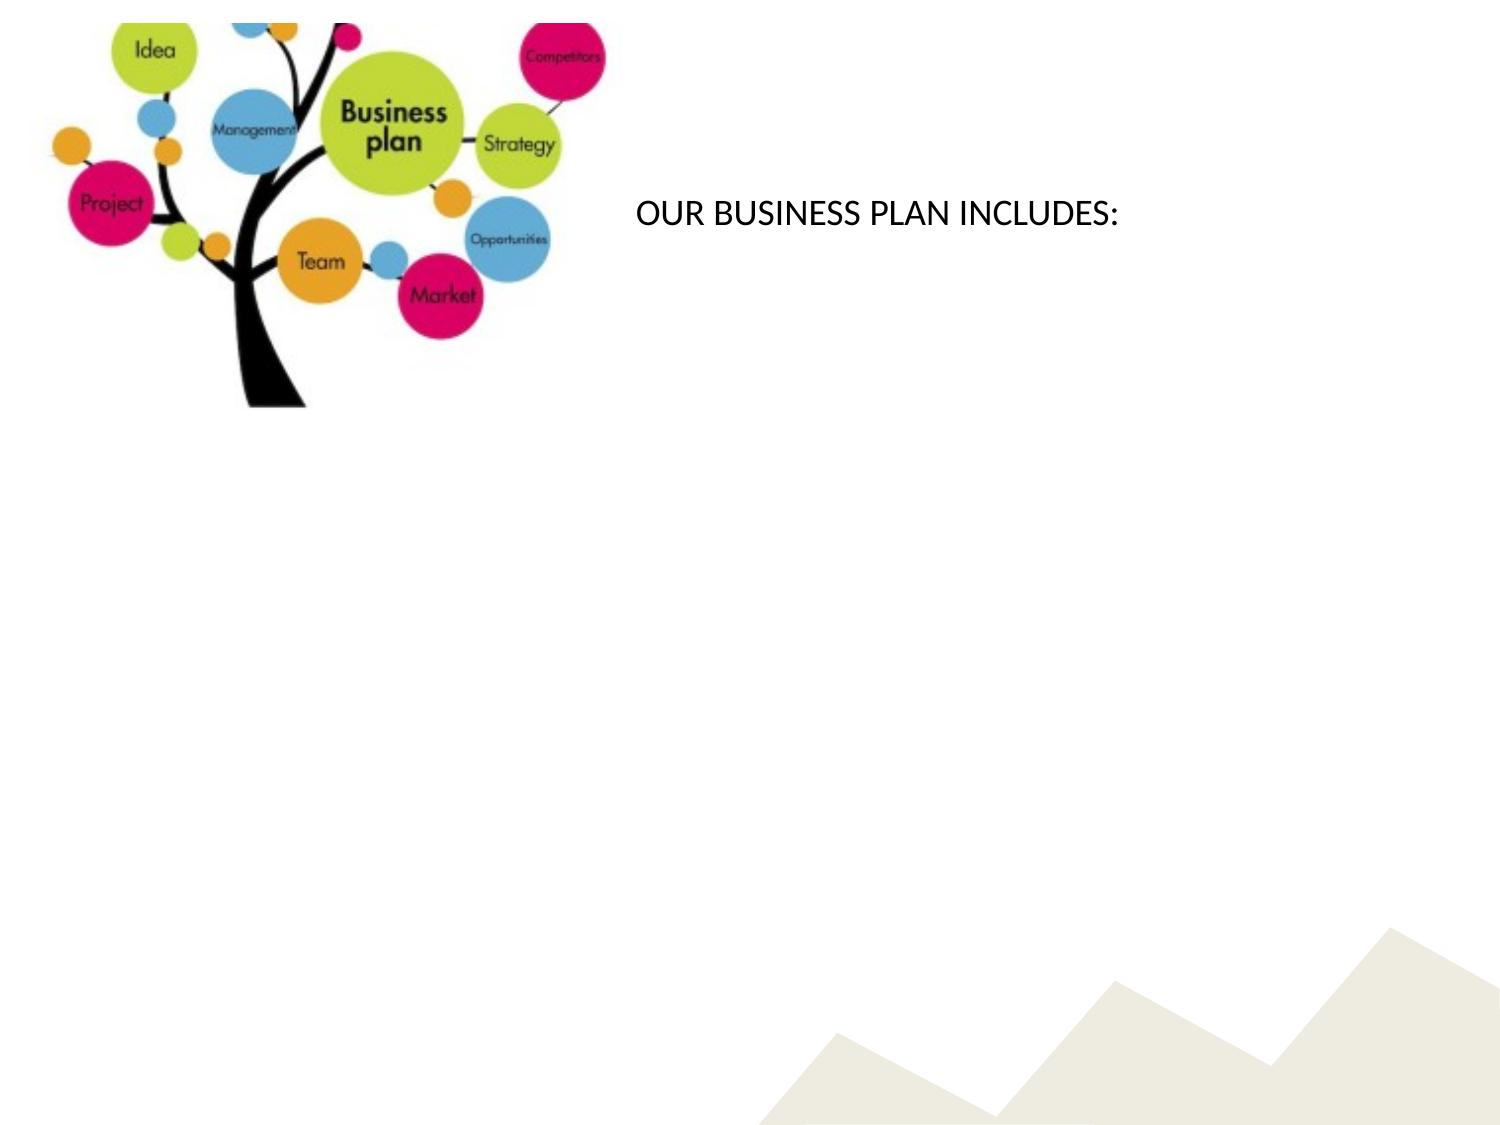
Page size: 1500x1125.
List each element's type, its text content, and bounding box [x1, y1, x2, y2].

text_box OUR BUSINESS PLAN INCLUDES: [626, 180, 1279, 241]
picture [29, 23, 622, 411]
